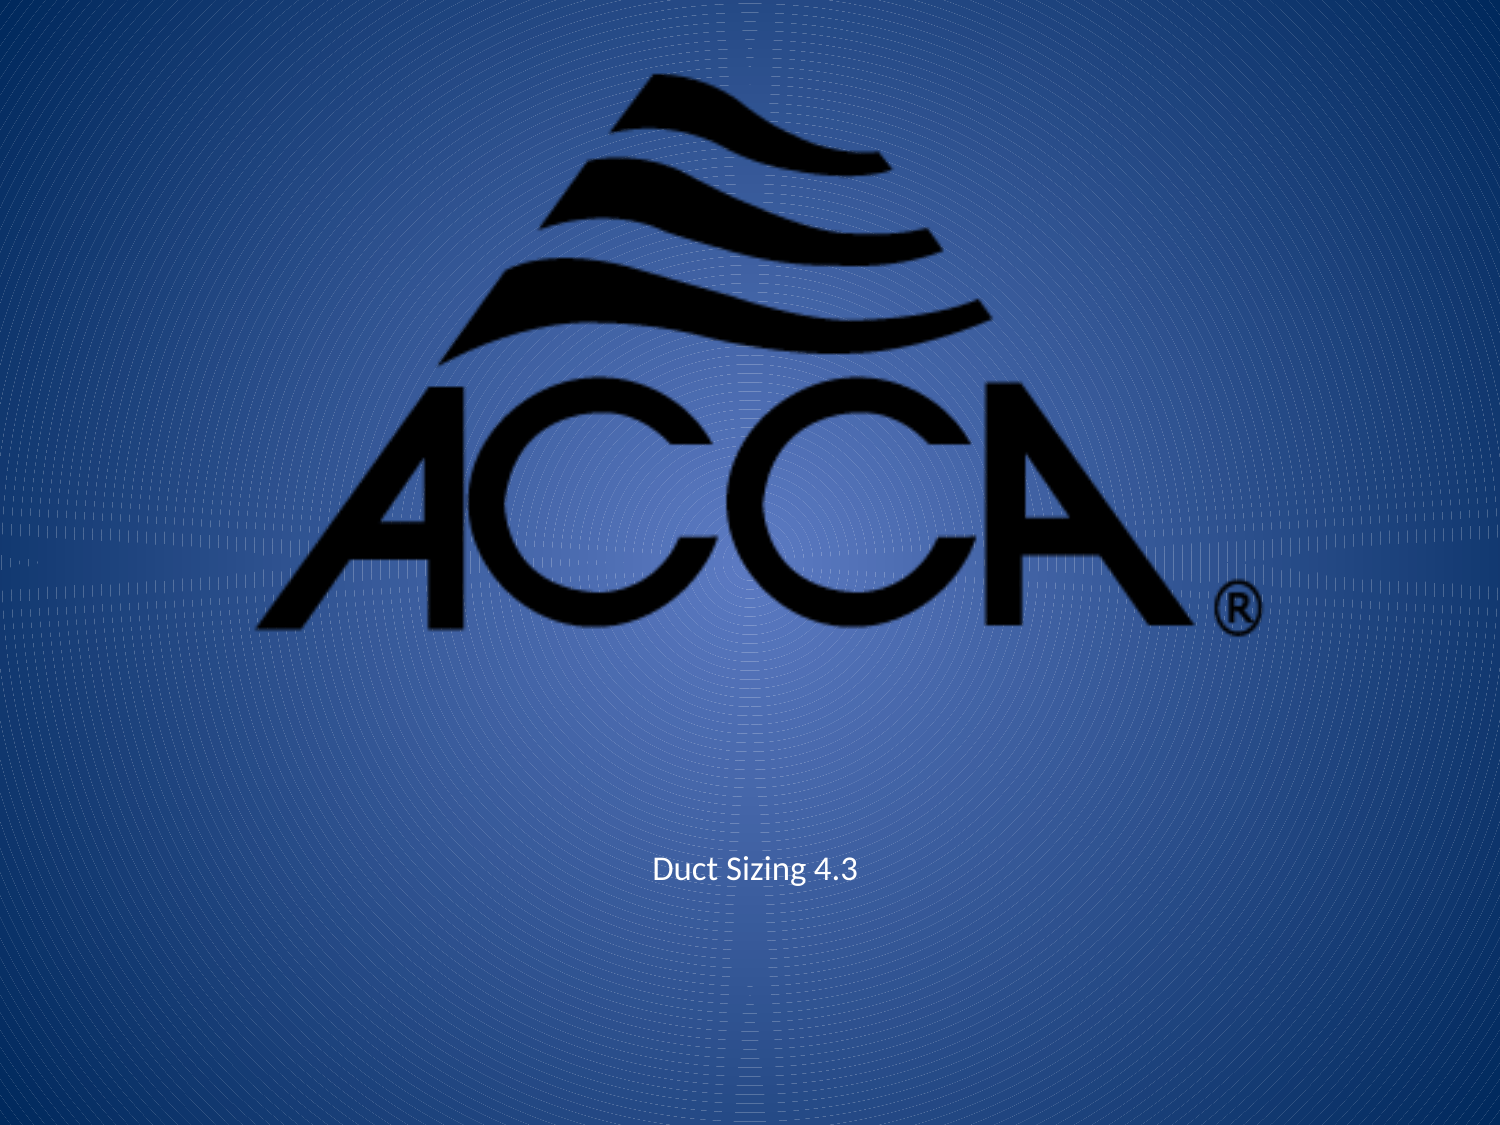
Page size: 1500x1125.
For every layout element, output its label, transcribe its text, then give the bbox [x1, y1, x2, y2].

title Duct Sizing 4.3 [17, 837, 1493, 938]
picture [208, 12, 1306, 726]
